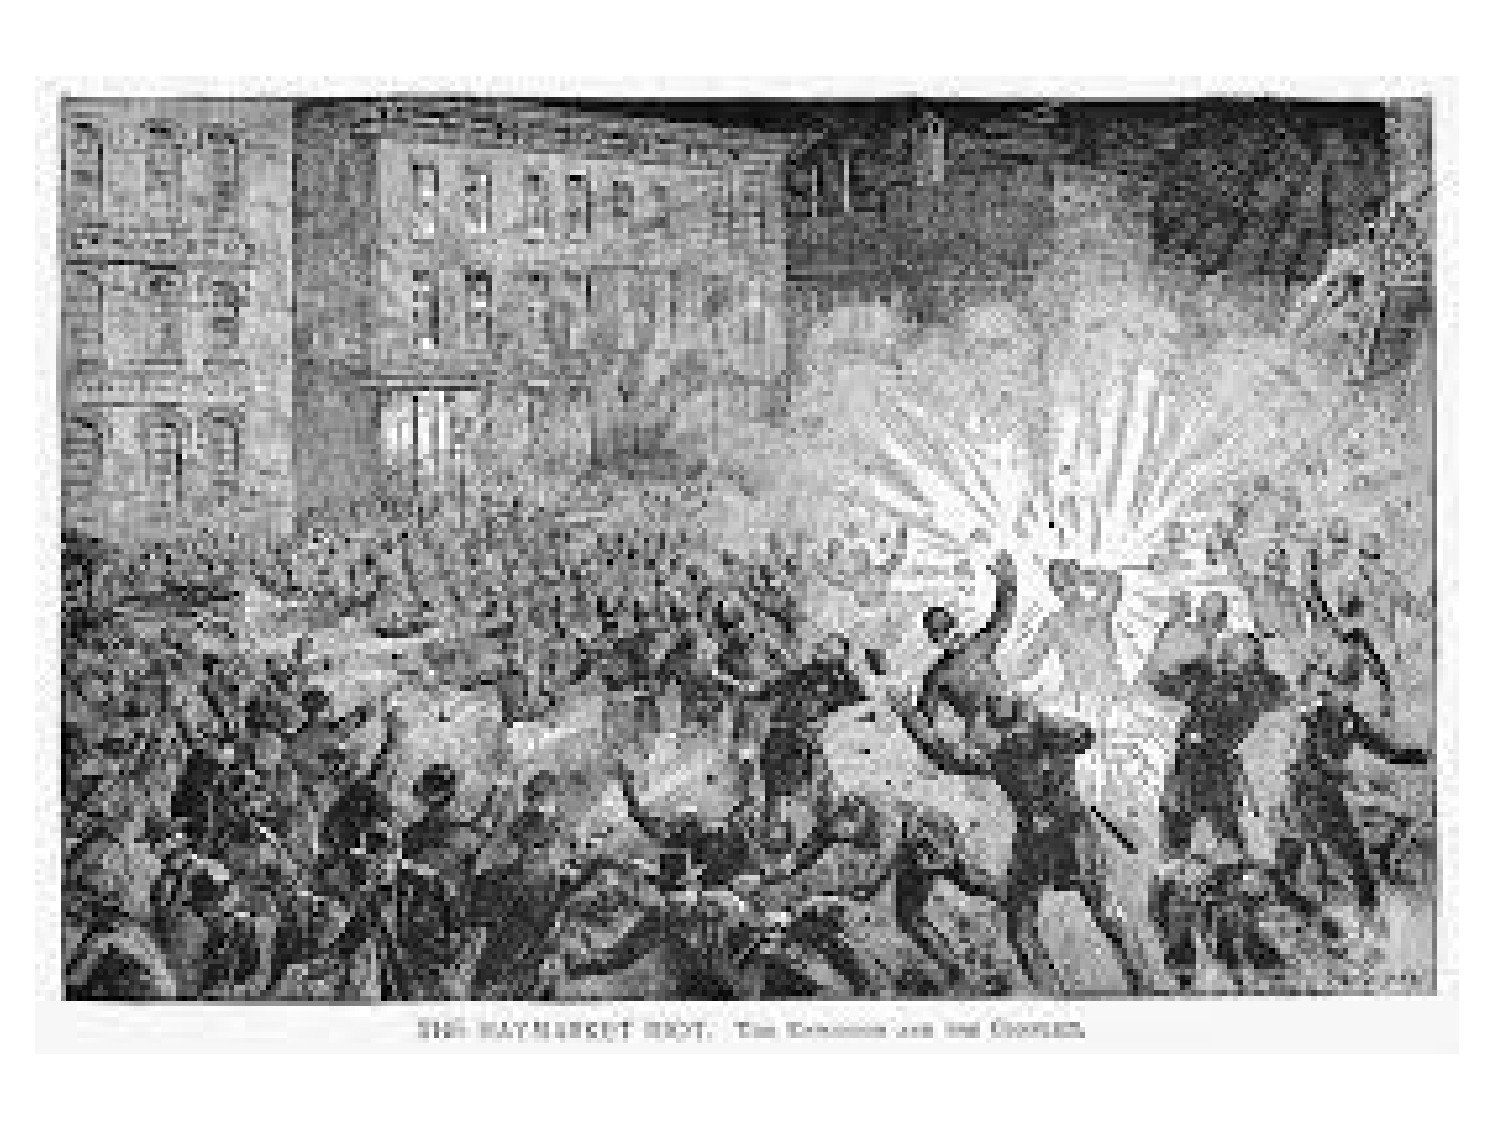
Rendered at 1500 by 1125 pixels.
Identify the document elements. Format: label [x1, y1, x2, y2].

picture [34, 76, 1459, 1054]
